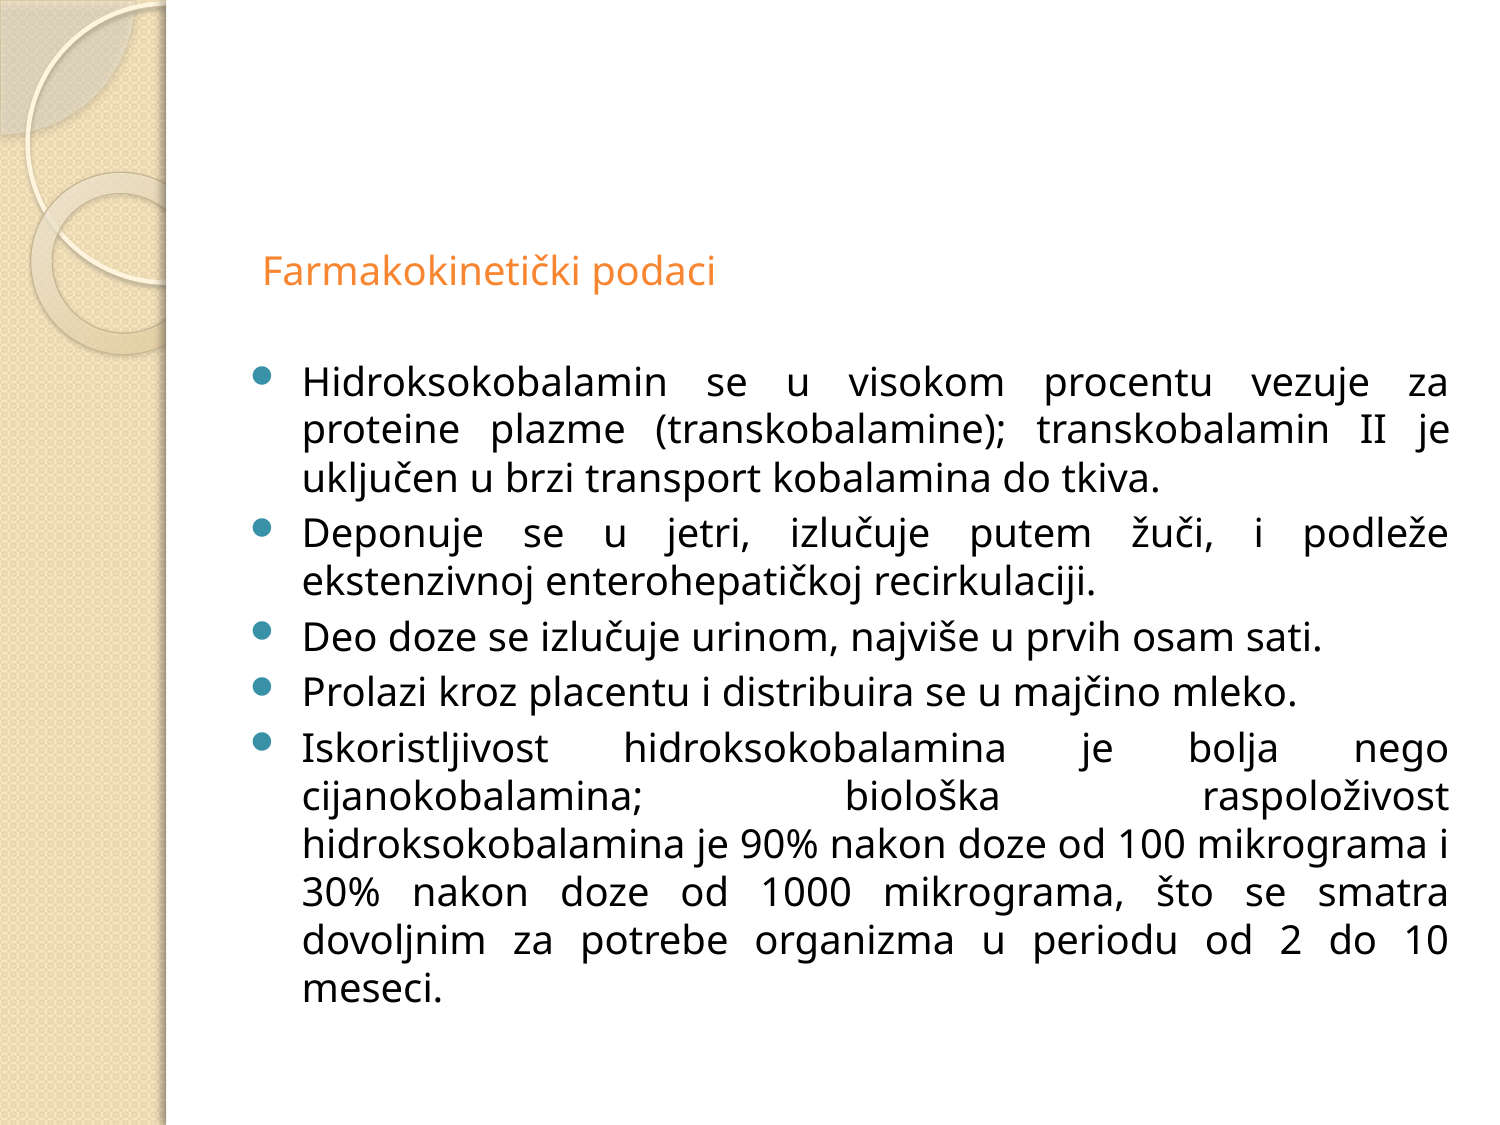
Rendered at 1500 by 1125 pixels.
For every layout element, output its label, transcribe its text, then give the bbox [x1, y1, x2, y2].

list Farmakokinetički podaci Hidroksokobalamin se u visokom procentu vezuje za proteine plazme (transkobalamine); transkobalamin II je uključen u brzi transport kobalamina do tkiva. Deponuje se u jetri, izlučuje putem žuči, i podleže ekstenzivnoj enterohepatičkoj recirkulaciji. Deo doze se izlučuje urinom, najviše u prvih osam sati. Prolazi kroz placentu i distribuira se u majčino mleko. Iskoristljivost hidroksokobalamina je bolja nego cijanokobalamina; biološka raspoloživost hidroksokobalamina je 90% nakon doze od 100 mikrograma i 30% nakon doze od 1000 mikrograma, što se smatra dovoljnim za potrebe organizma u periodu od 2 do 10 meseci. [235, 237, 1466, 1025]
